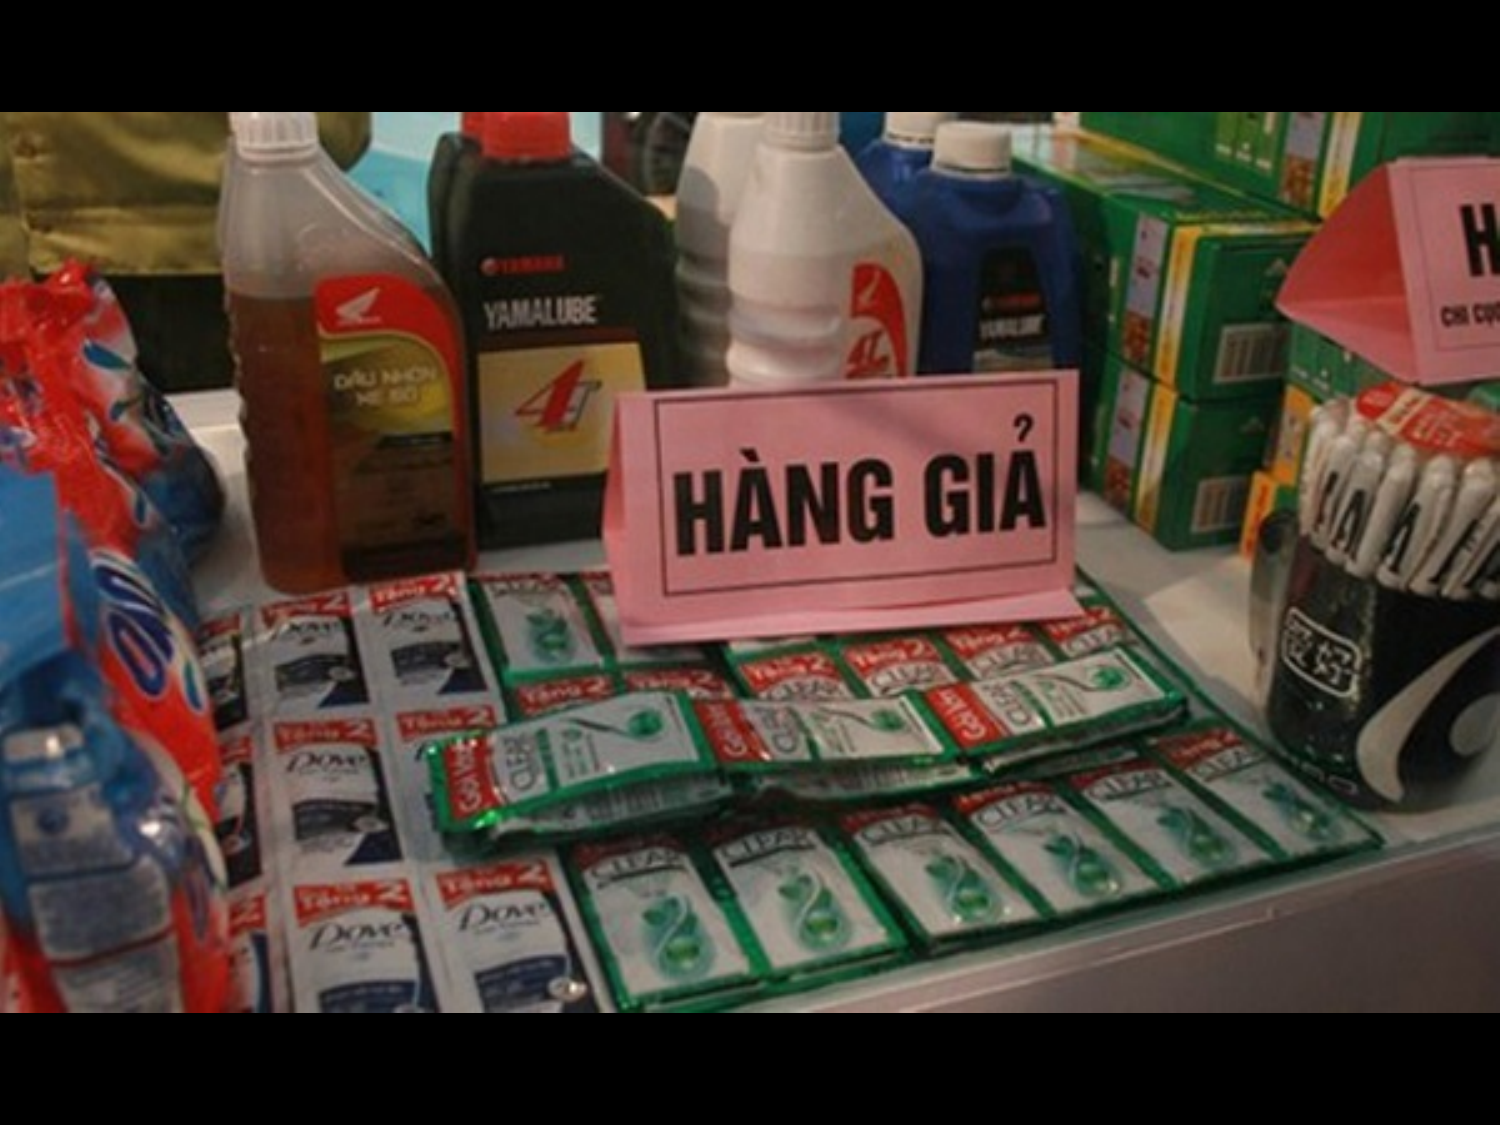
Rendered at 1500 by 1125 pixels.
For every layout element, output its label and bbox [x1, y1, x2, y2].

picture [0, 112, 1500, 1013]
